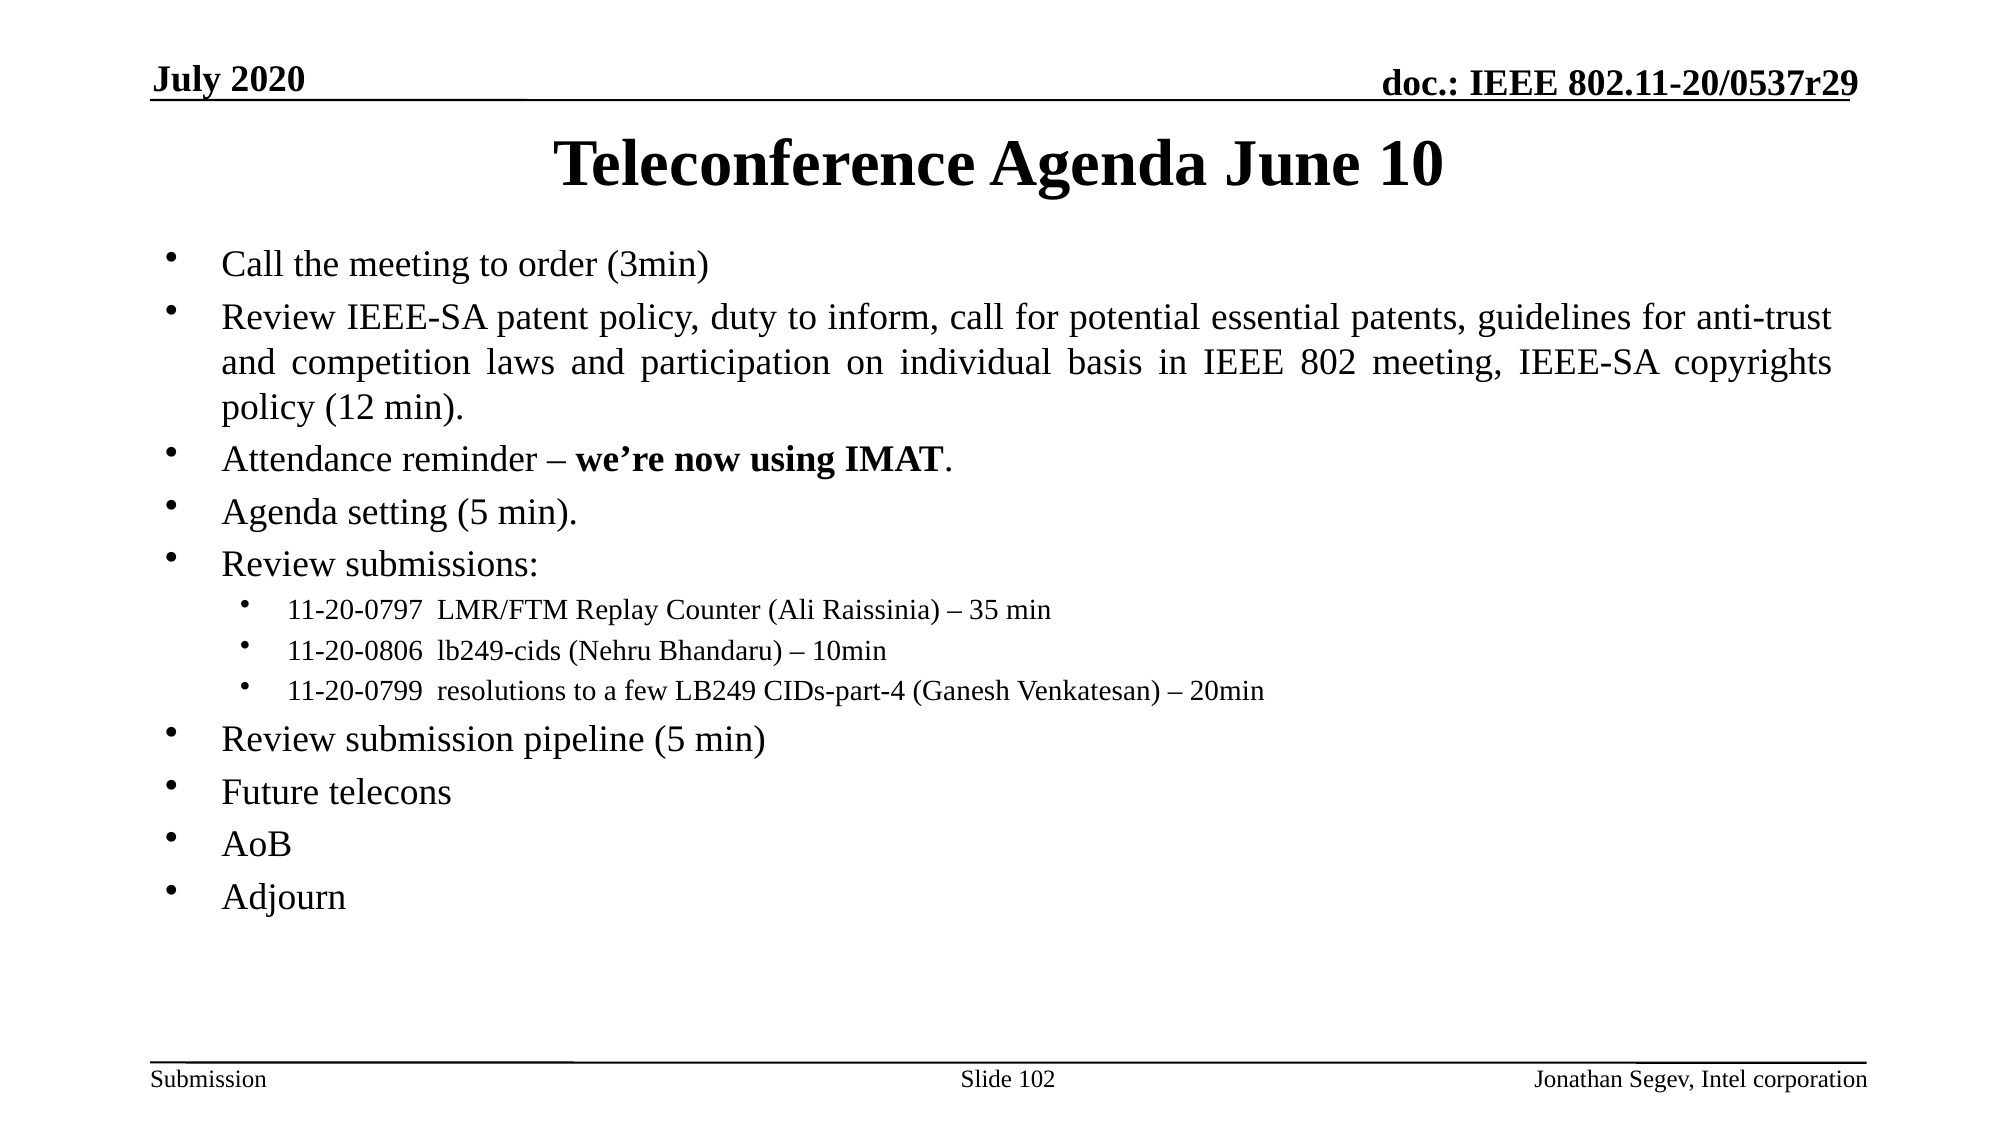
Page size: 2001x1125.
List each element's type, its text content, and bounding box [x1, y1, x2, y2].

footer Jonathan Segev, Intel corporation [1171, 1061, 1869, 1093]
list Call the meeting to order (3min) Review IEEE-SA patent policy, duty to inform, call for potential essential patents, guidelines for anti-trust and competition laws and participation on individual basis in IEEE 802 meeting, IEEE-SA copyrights policy (12 min). Attendance reminder – we’re now using IMAT. Agenda setting (5 min). Review submissions: 11-20-0797 LMR/FTM Replay Counter (Ali Raissinia) – 35 min 11-20-0806 lb249-cids (Nehru Bhandaru) – 10min 11-20-0799 resolutions to a few LB249 CIDs-part-4 (Ganesh Venkatesan) – 20min Review submission pipeline (5 min) Future telecons AoB Adjourn [149, 231, 1850, 1000]
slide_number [152, 54, 563, 100]
slide_number Slide 102 [950, 1061, 1067, 1123]
title Teleconference Agenda June 10 [149, 112, 1850, 205]
